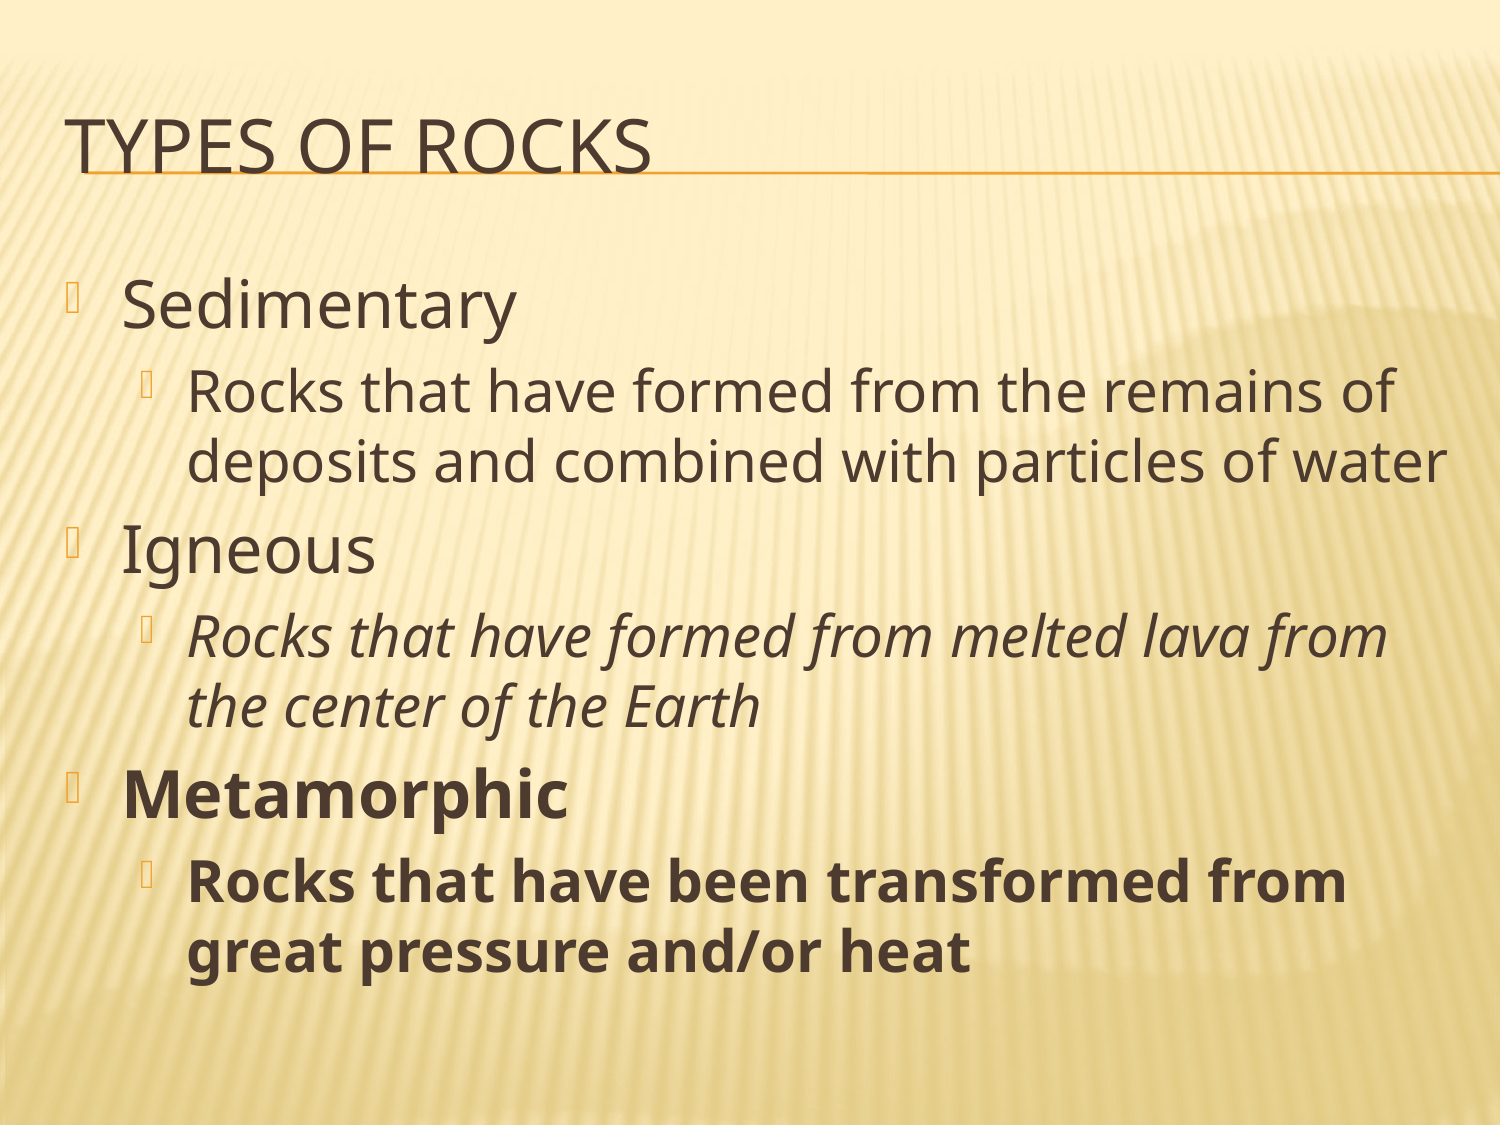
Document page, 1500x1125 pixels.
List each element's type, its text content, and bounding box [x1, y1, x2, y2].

list Sedimentary Rocks that have formed from the remains of deposits and combined with particles of water Igneous Rocks that have formed from melted lava from the center of the Earth Metamorphic Rocks that have been transformed from great pressure and/or heat [50, 254, 1475, 1088]
title Types of rocks [50, 75, 1475, 213]
